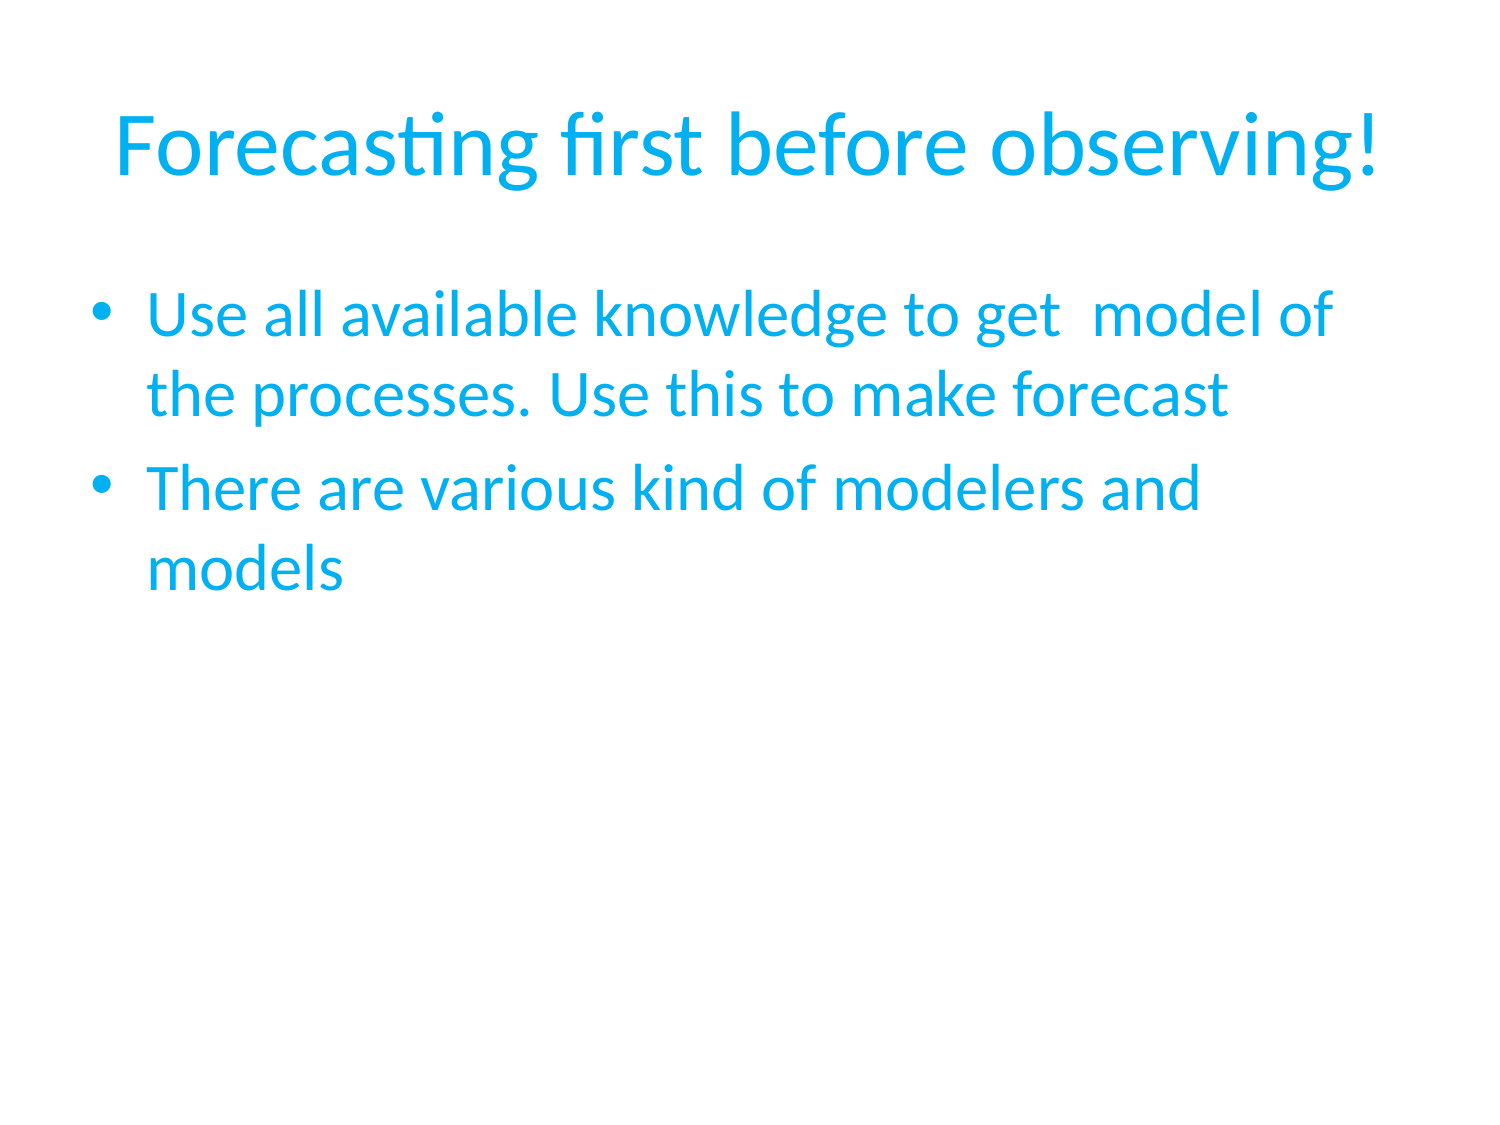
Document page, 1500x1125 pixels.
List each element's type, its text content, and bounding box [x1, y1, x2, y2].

title Forecasting first before observing! [75, 45, 1425, 233]
list Use all available knowledge to get model of the processes. Use this to make forecast There are various kind of modelers and models [75, 262, 1425, 1005]
